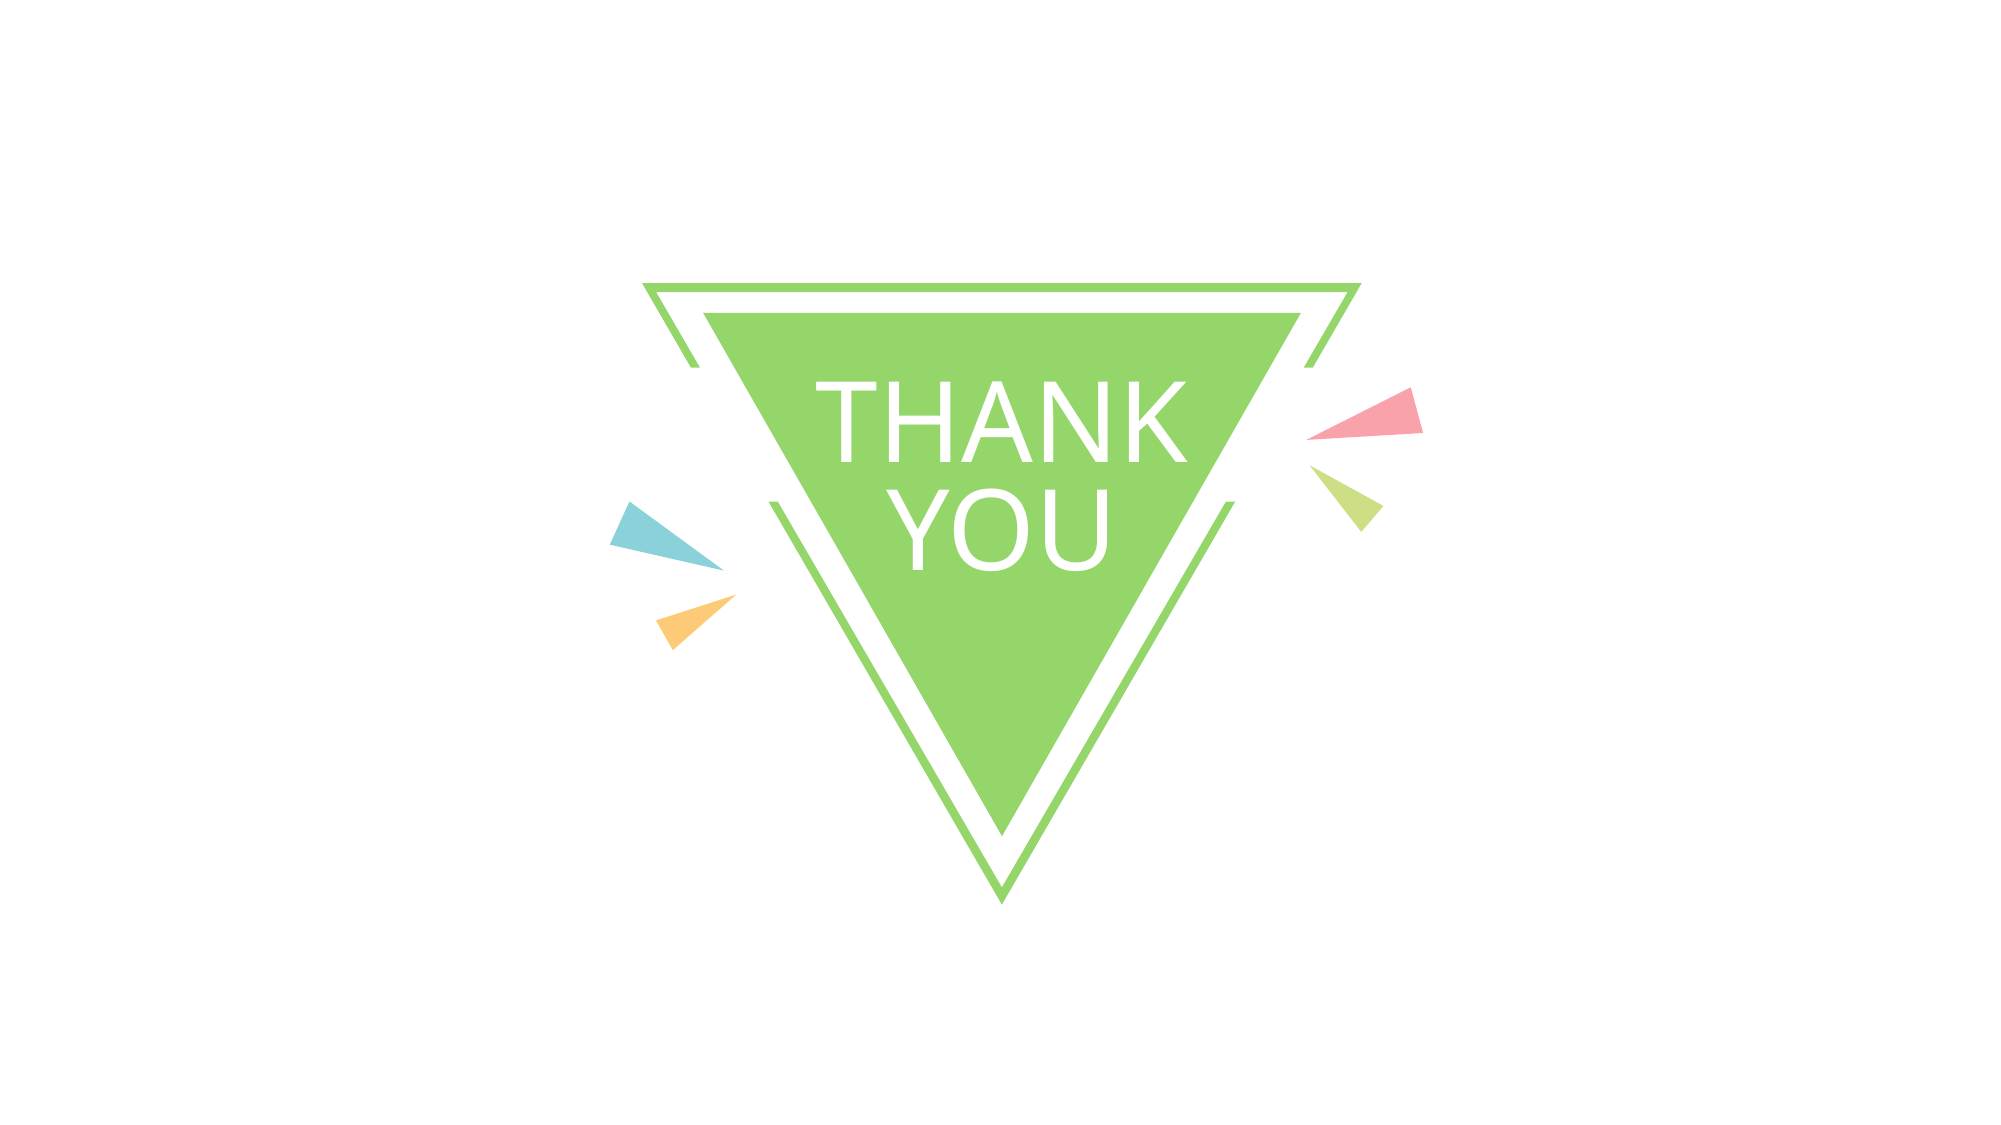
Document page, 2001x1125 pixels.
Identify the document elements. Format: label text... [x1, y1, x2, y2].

text_box [1305, 385, 1425, 441]
text_box [640, 282, 1364, 369]
text_box [608, 499, 725, 572]
text_box [654, 593, 737, 652]
text_box [1308, 464, 1386, 534]
text_box THANK YOU [701, 311, 1303, 839]
text_box [766, 500, 1237, 907]
